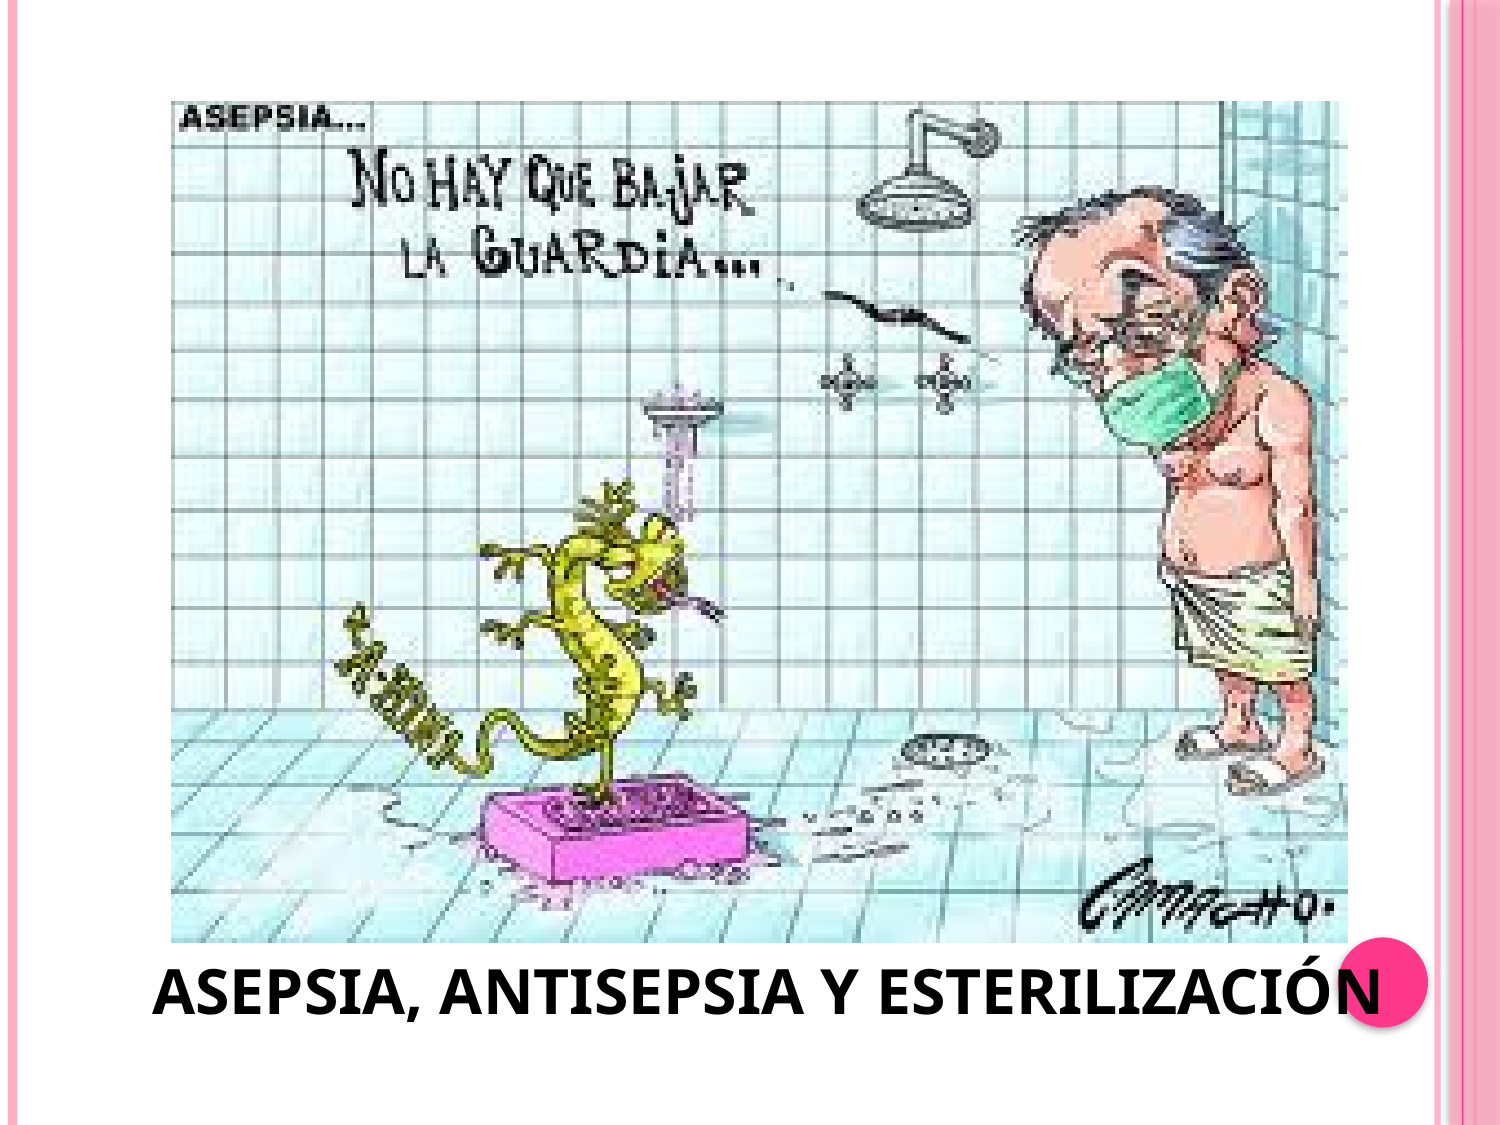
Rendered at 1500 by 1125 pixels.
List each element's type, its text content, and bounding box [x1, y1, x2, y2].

picture [170, 101, 1349, 943]
title Asepsia, antisepsia y Esterilización [137, 772, 1413, 1035]
